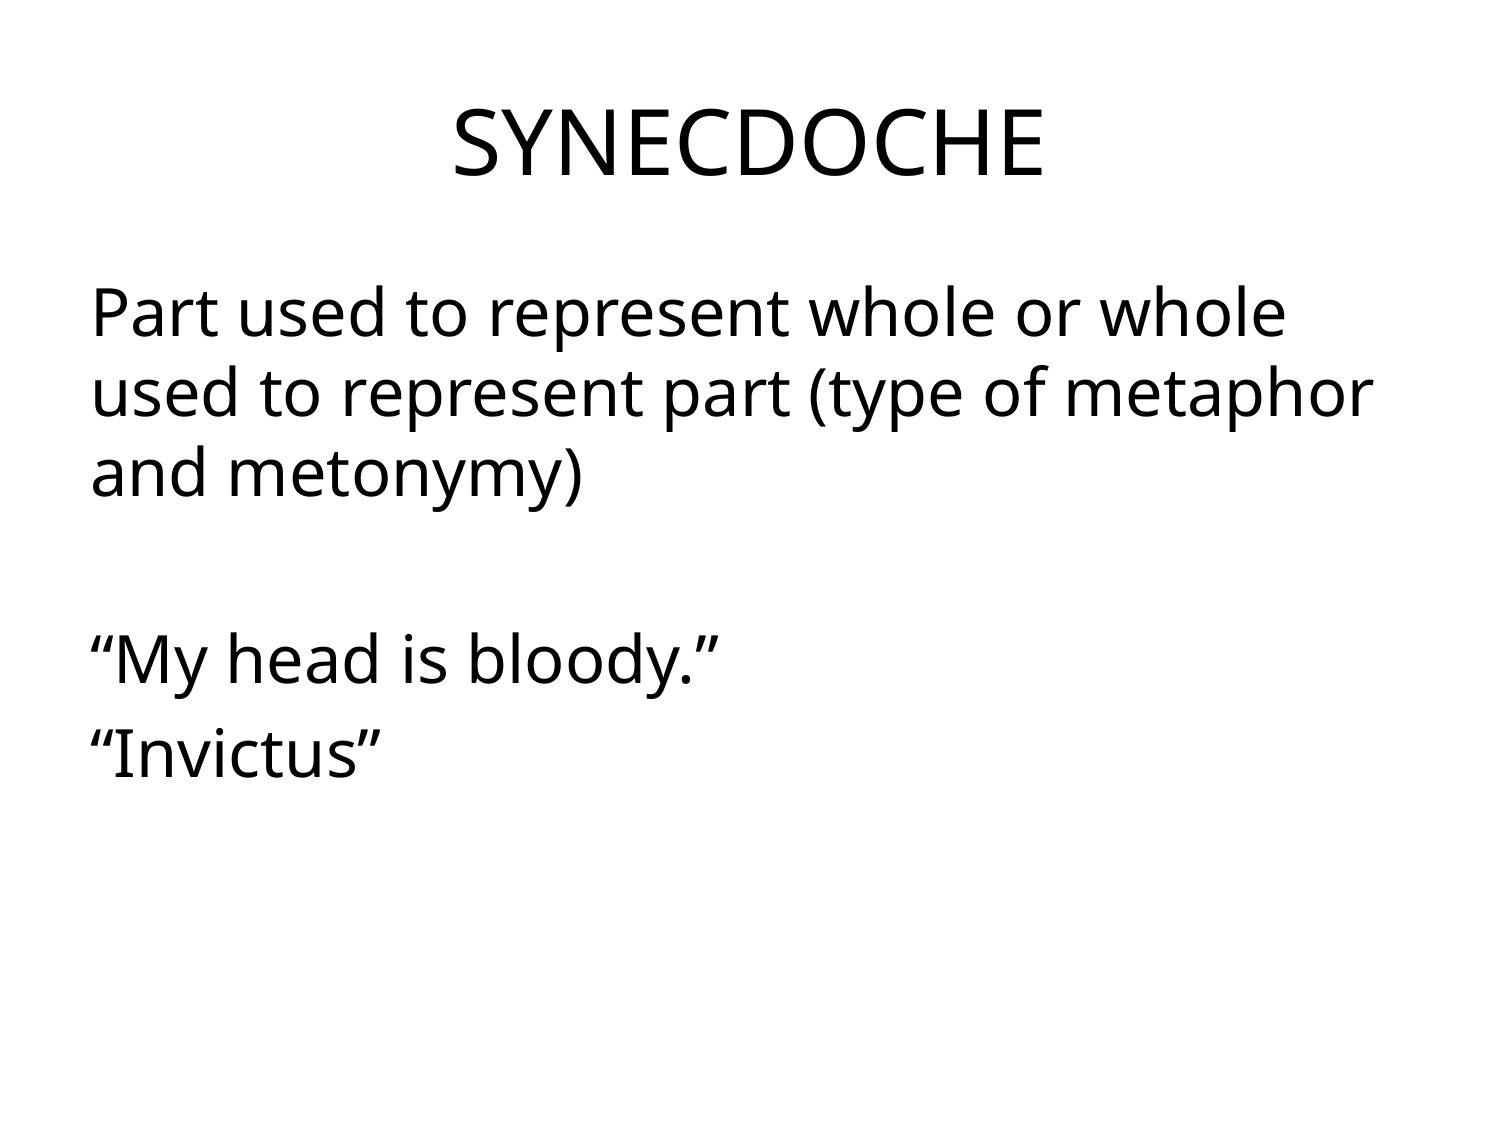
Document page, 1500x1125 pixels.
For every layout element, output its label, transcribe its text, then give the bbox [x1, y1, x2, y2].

list Part used to represent whole or whole used to represent part (type of metaphor and metonymy) “My head is bloody.” “Invictus” [75, 262, 1425, 1005]
title SYNECDOCHE [75, 45, 1425, 233]
